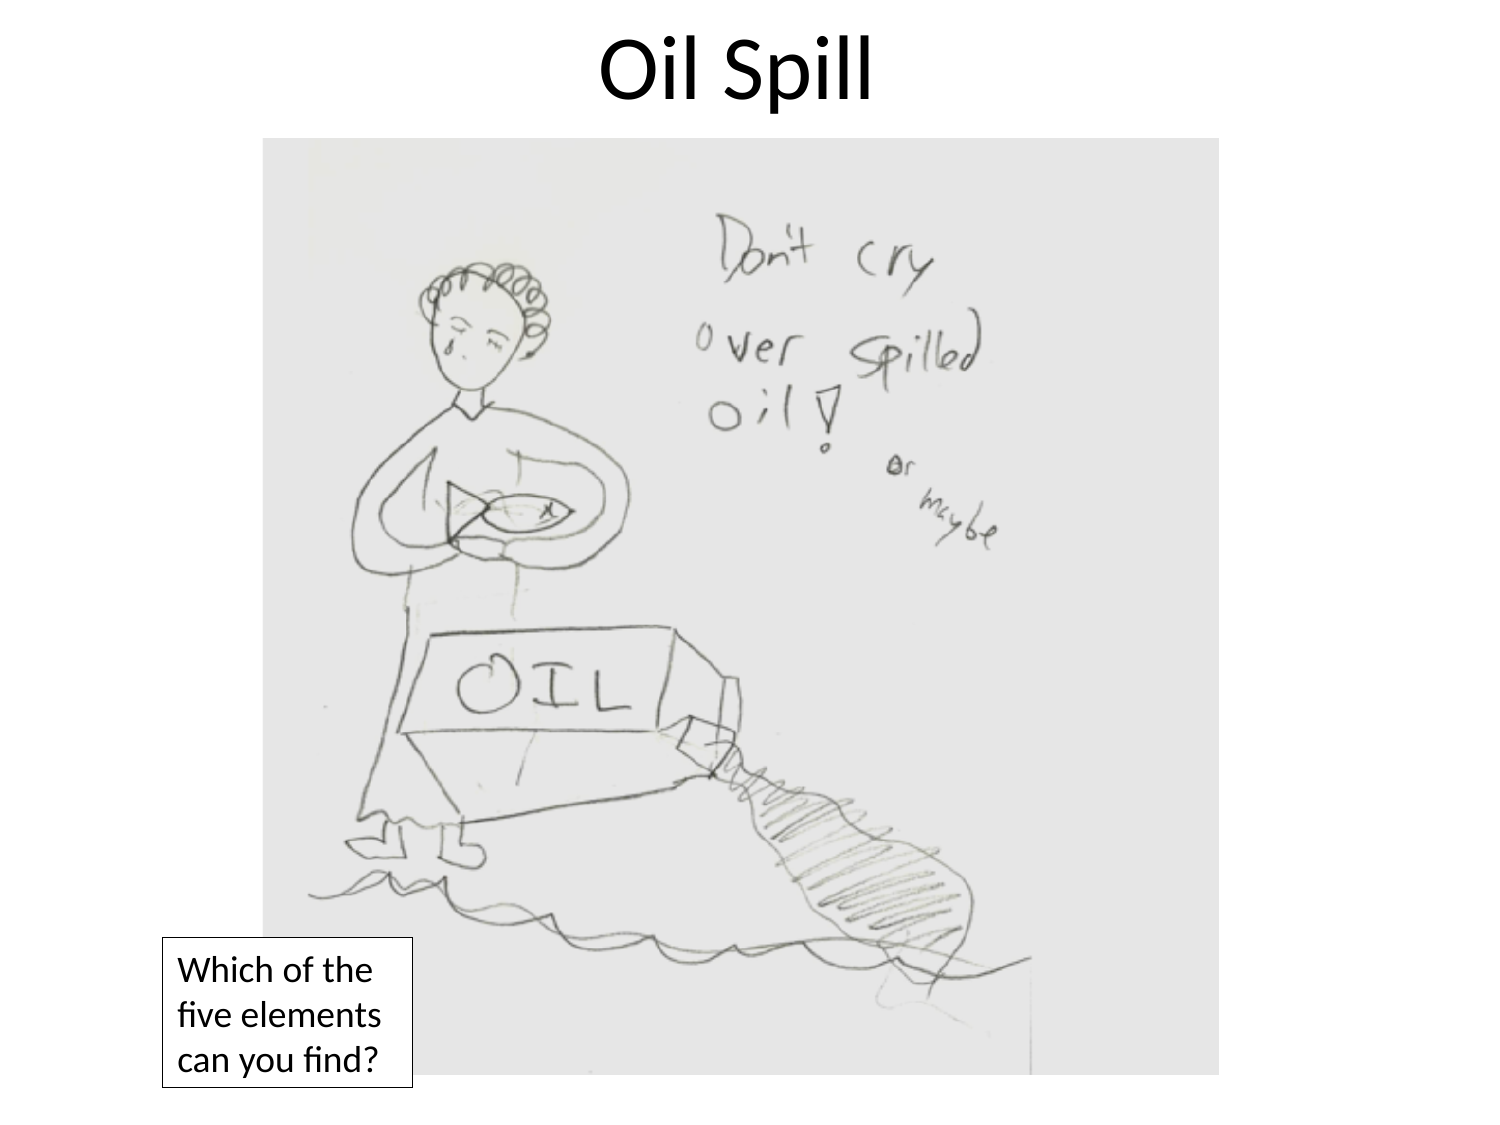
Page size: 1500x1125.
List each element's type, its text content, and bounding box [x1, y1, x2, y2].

title Oil Spill [62, 0, 1413, 163]
text_box Which of the five elements can you find? [162, 937, 267, 1088]
picture [263, 127, 1219, 1085]
